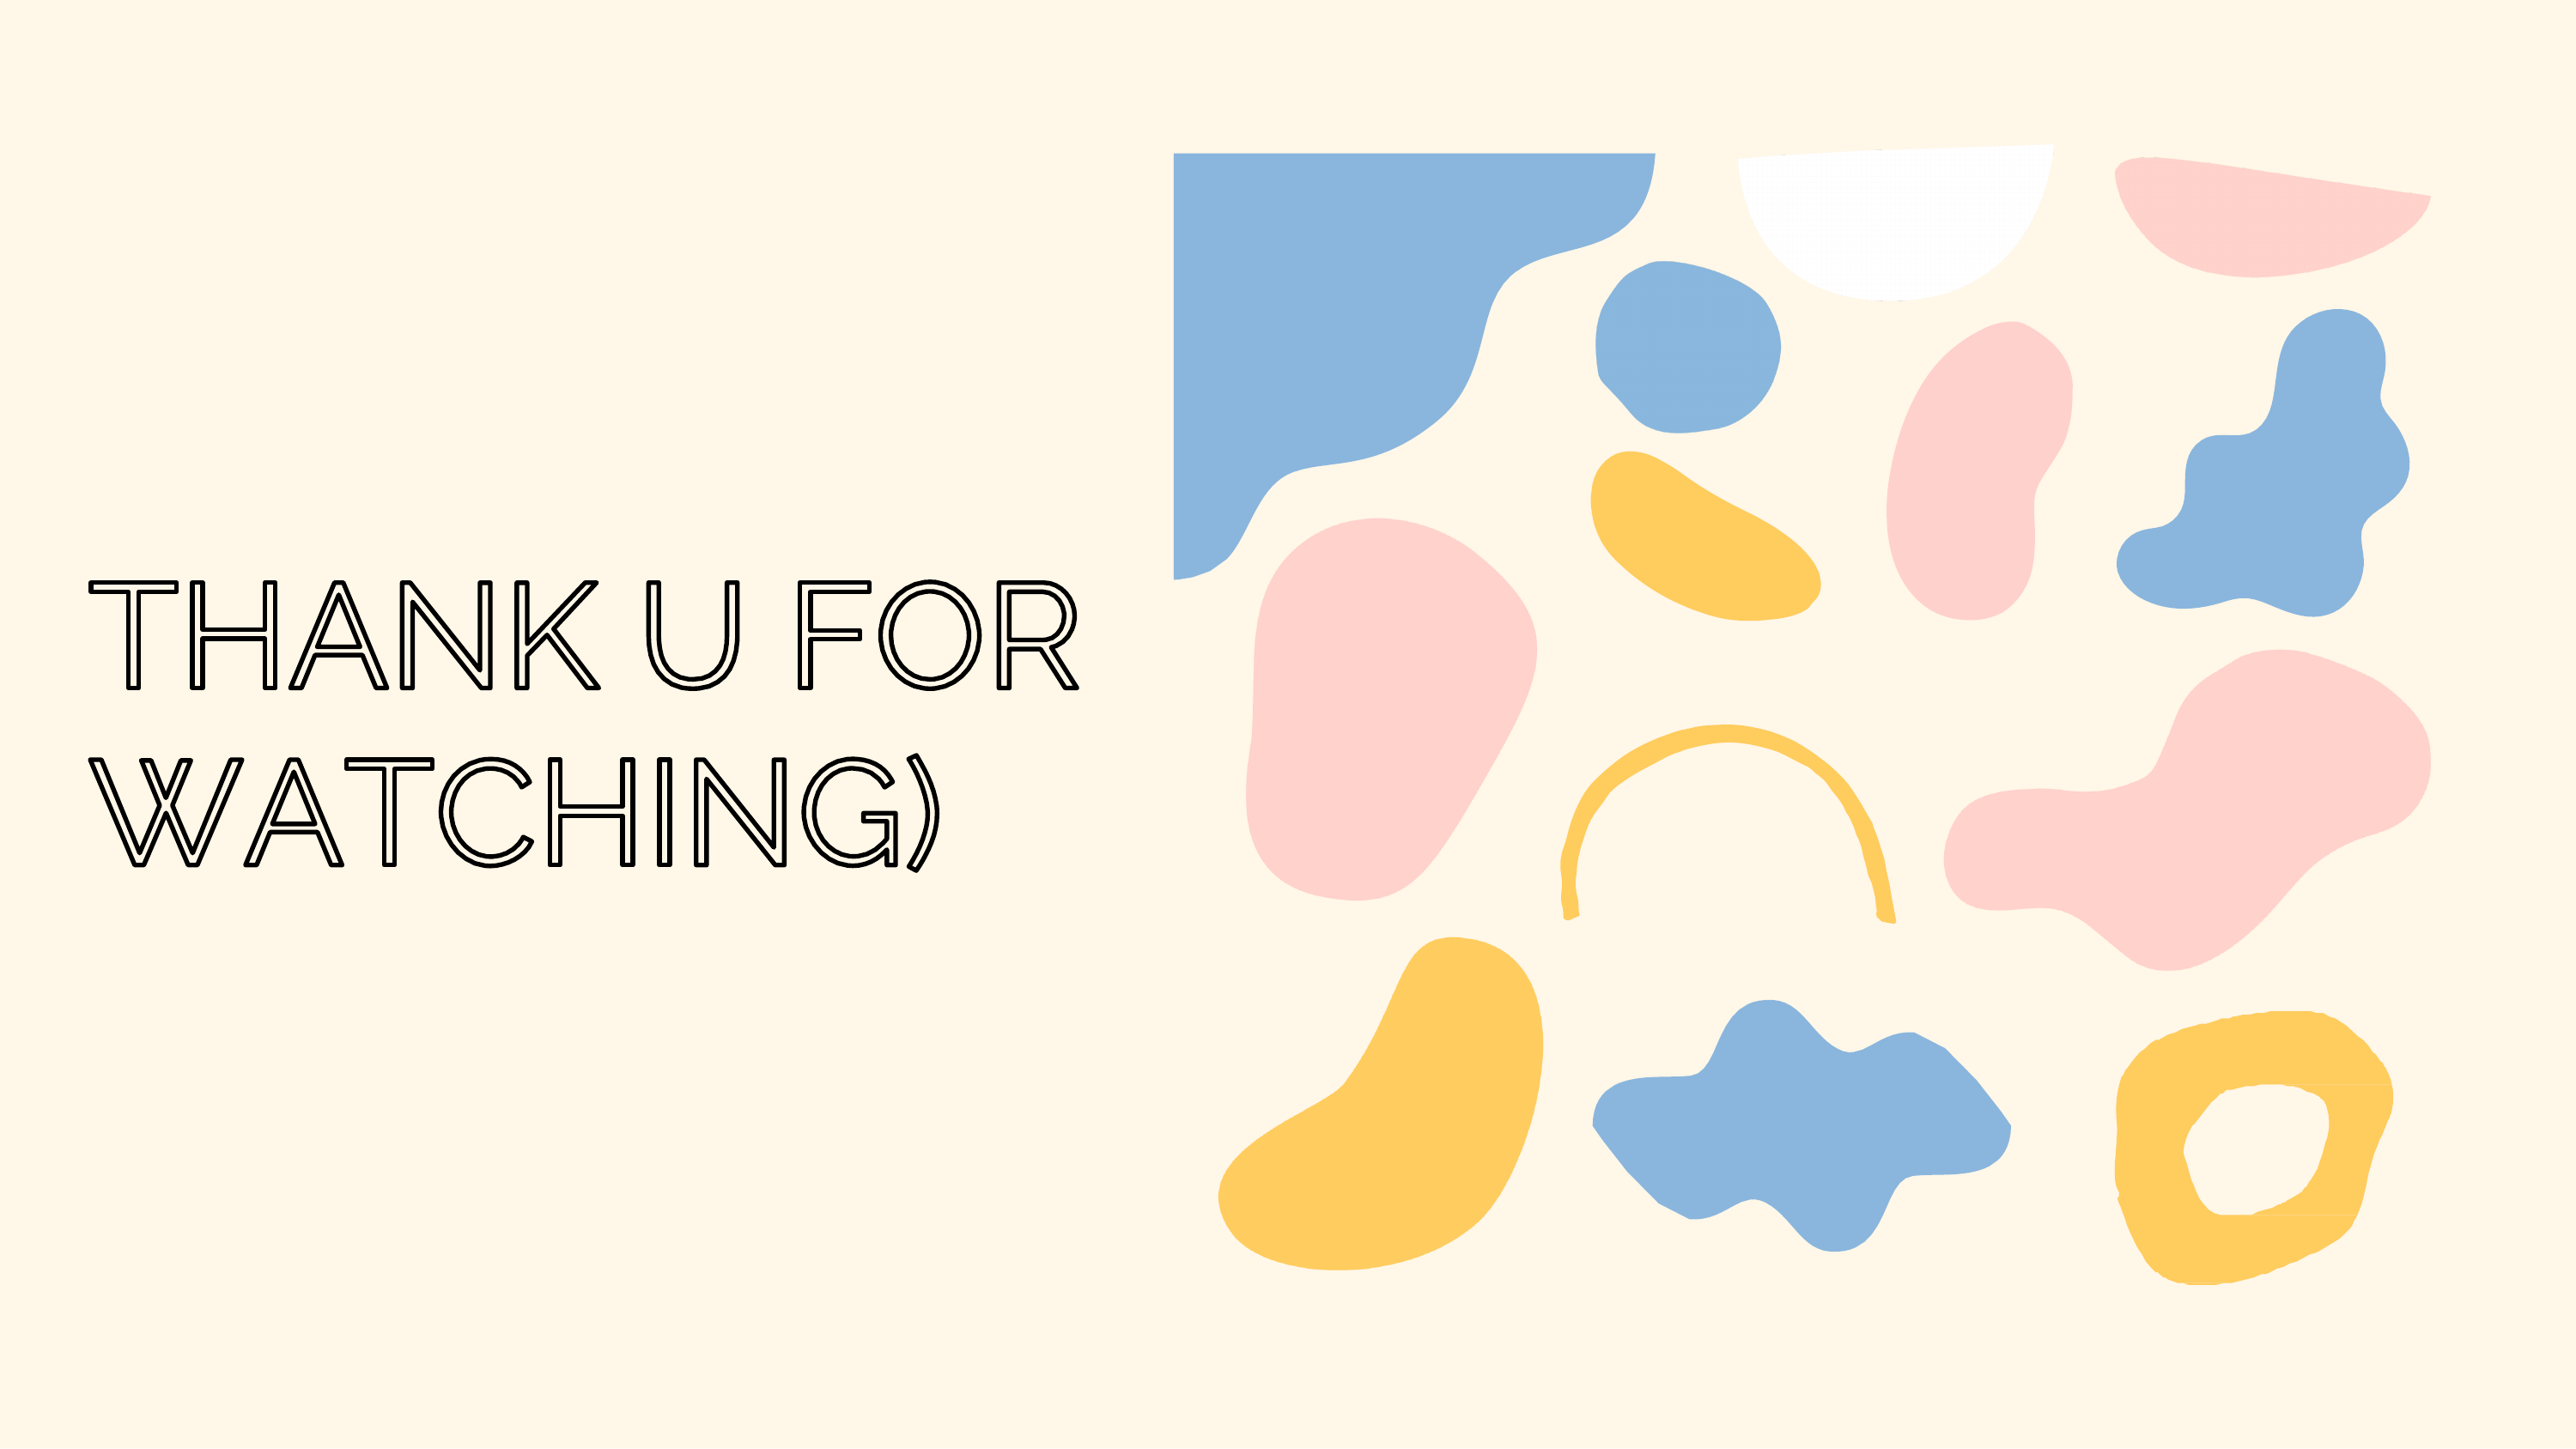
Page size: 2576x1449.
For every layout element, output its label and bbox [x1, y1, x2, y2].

text_box [804, 759, 896, 866]
text_box [659, 760, 670, 865]
picture [1238, 500, 1565, 912]
text_box [346, 760, 433, 865]
text_box [440, 759, 532, 866]
text_box [90, 760, 242, 865]
text_box [550, 760, 633, 865]
text_box [908, 755, 938, 871]
text_box [245, 760, 343, 865]
picture [1590, 144, 2054, 440]
text_box [696, 760, 785, 865]
picture [1174, 924, 1593, 1288]
picture [1941, 648, 2431, 973]
picture [2115, 153, 2432, 298]
